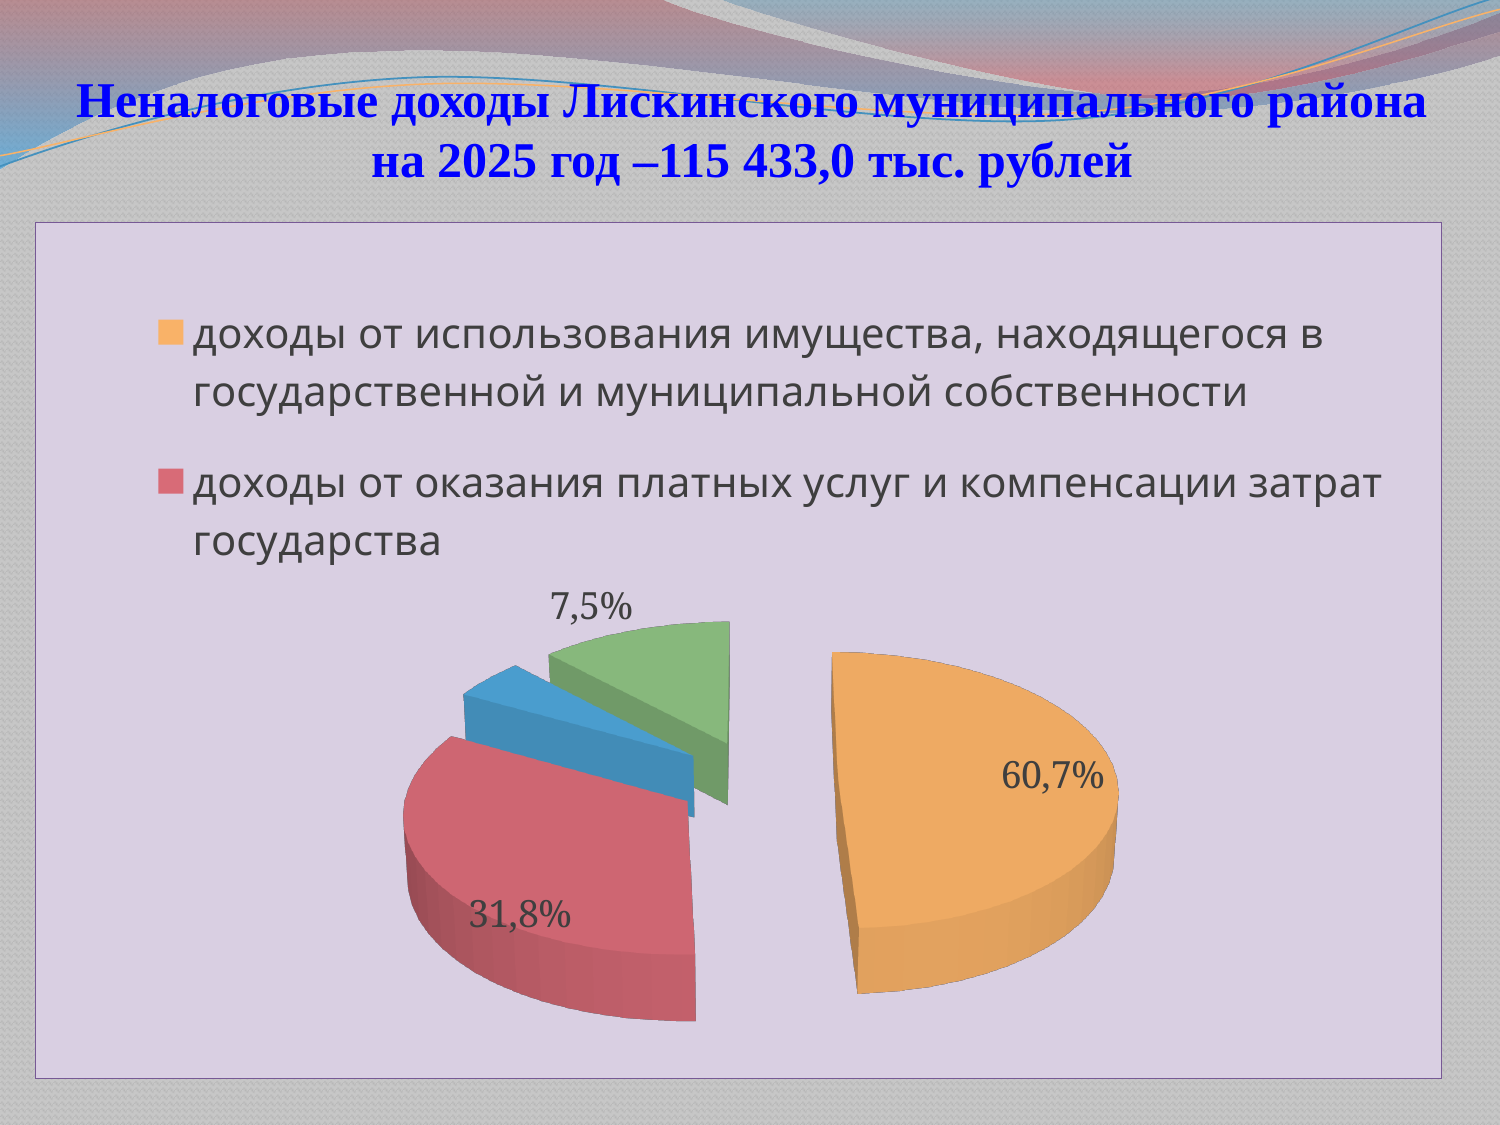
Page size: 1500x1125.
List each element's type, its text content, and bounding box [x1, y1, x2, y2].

title Неналоговые доходы Лискинского муниципального района на 2025 год –115 433,0 тыс. рублей [75, 0, 1430, 188]
chart [34, 222, 1442, 1079]
